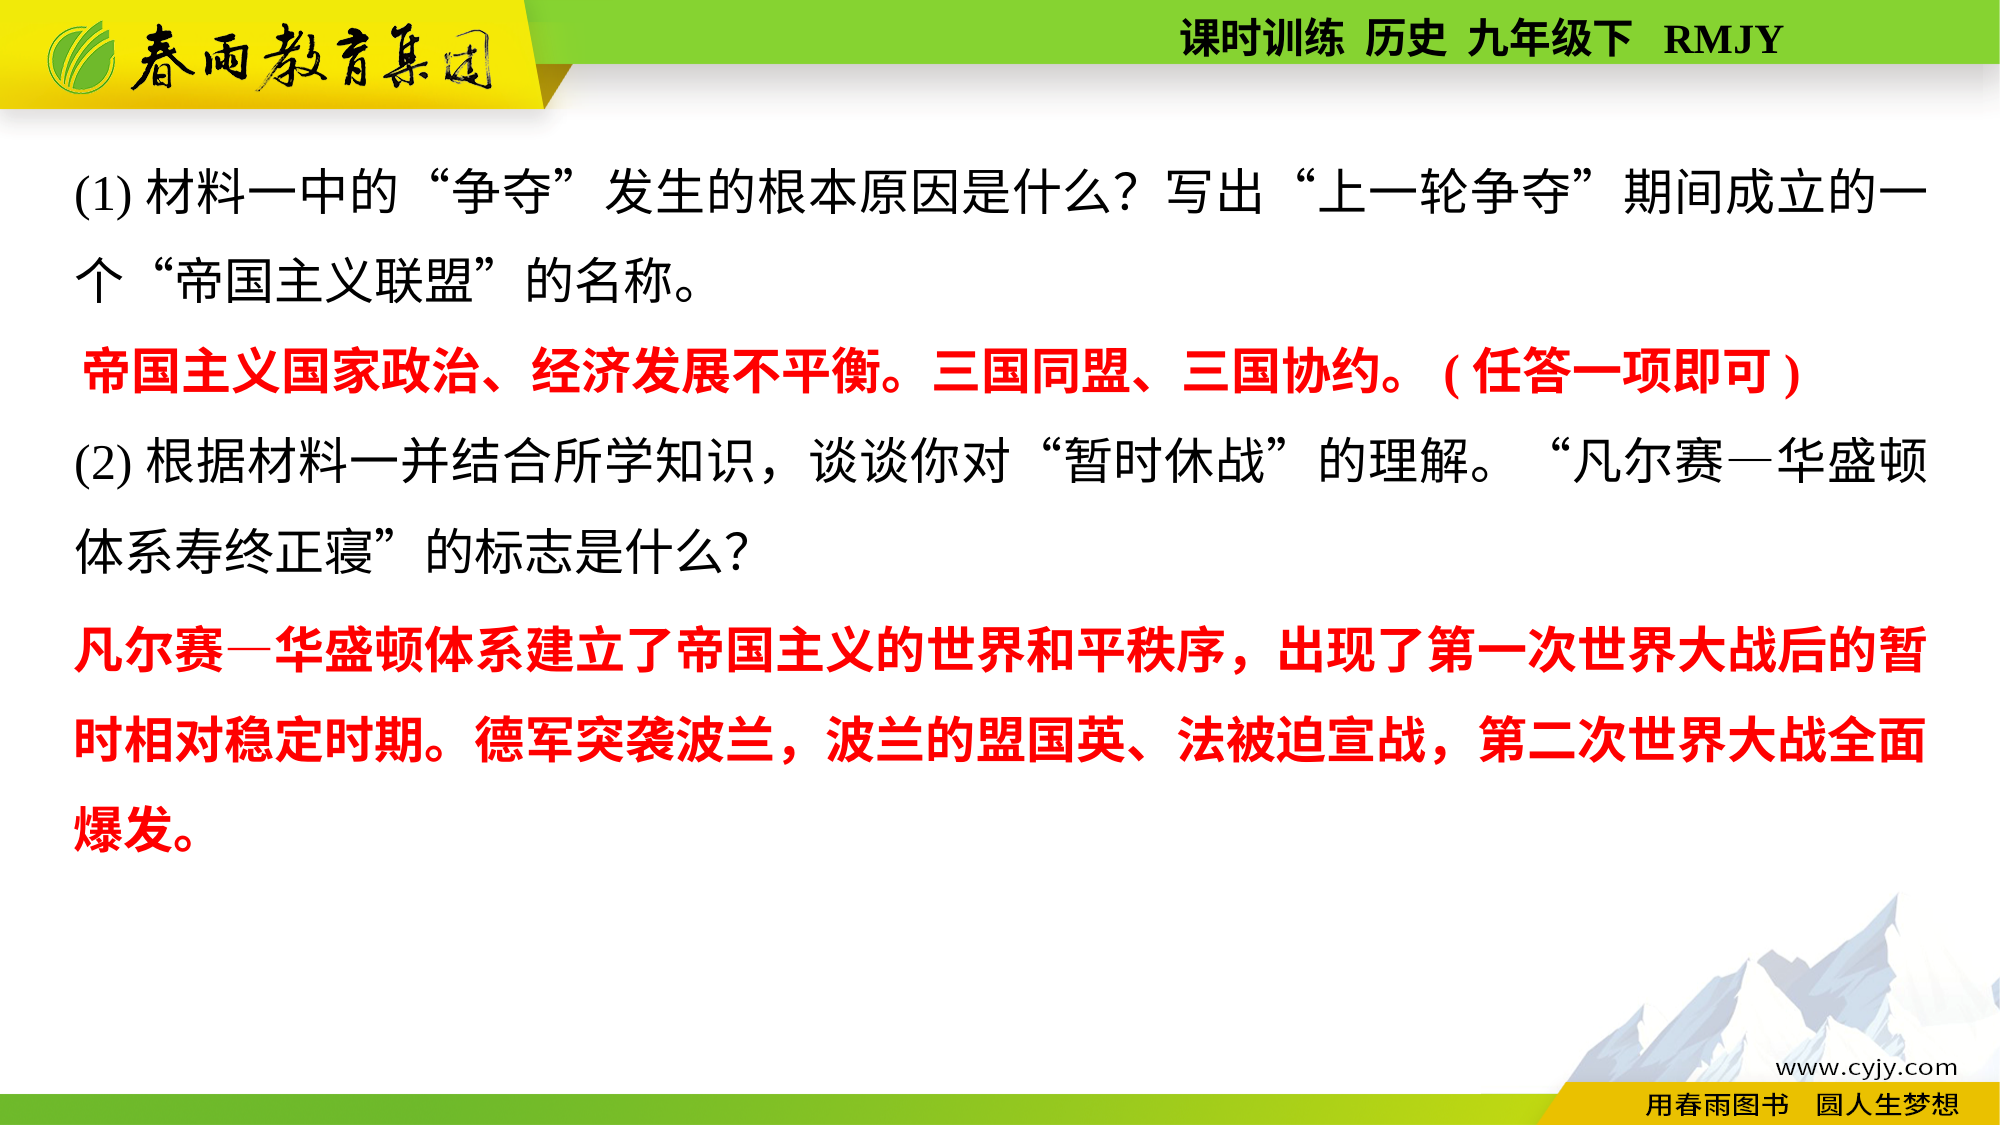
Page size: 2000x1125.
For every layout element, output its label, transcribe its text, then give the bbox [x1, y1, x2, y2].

text_box 帝国主义国家政治、经济发展不平衡。三国同盟、三国协约。(任答一项即可) [66, 302, 1851, 408]
text_box 凡尔赛—华盛顿体系建立了帝国主义的世界和平秩序，出现了第一次世界大战后的暂时相对稳定时期。德军突袭波兰，波兰的盟国英、法被迫宣战，第二次世界大战全面爆发。 [59, 581, 1944, 867]
picture [0, 0, 2000, 1125]
list (1)材料一中的“争夺”发生的根本原因是什么？写出“上一轮争夺”期间成立的一个“帝国主义联盟”的名称。 (2)根据材料一并结合所学知识，谈谈你对“暂时休战”的理解。“凡尔赛—华盛顿体系寿终正寝”的标志是什么？ [59, 122, 1944, 581]
